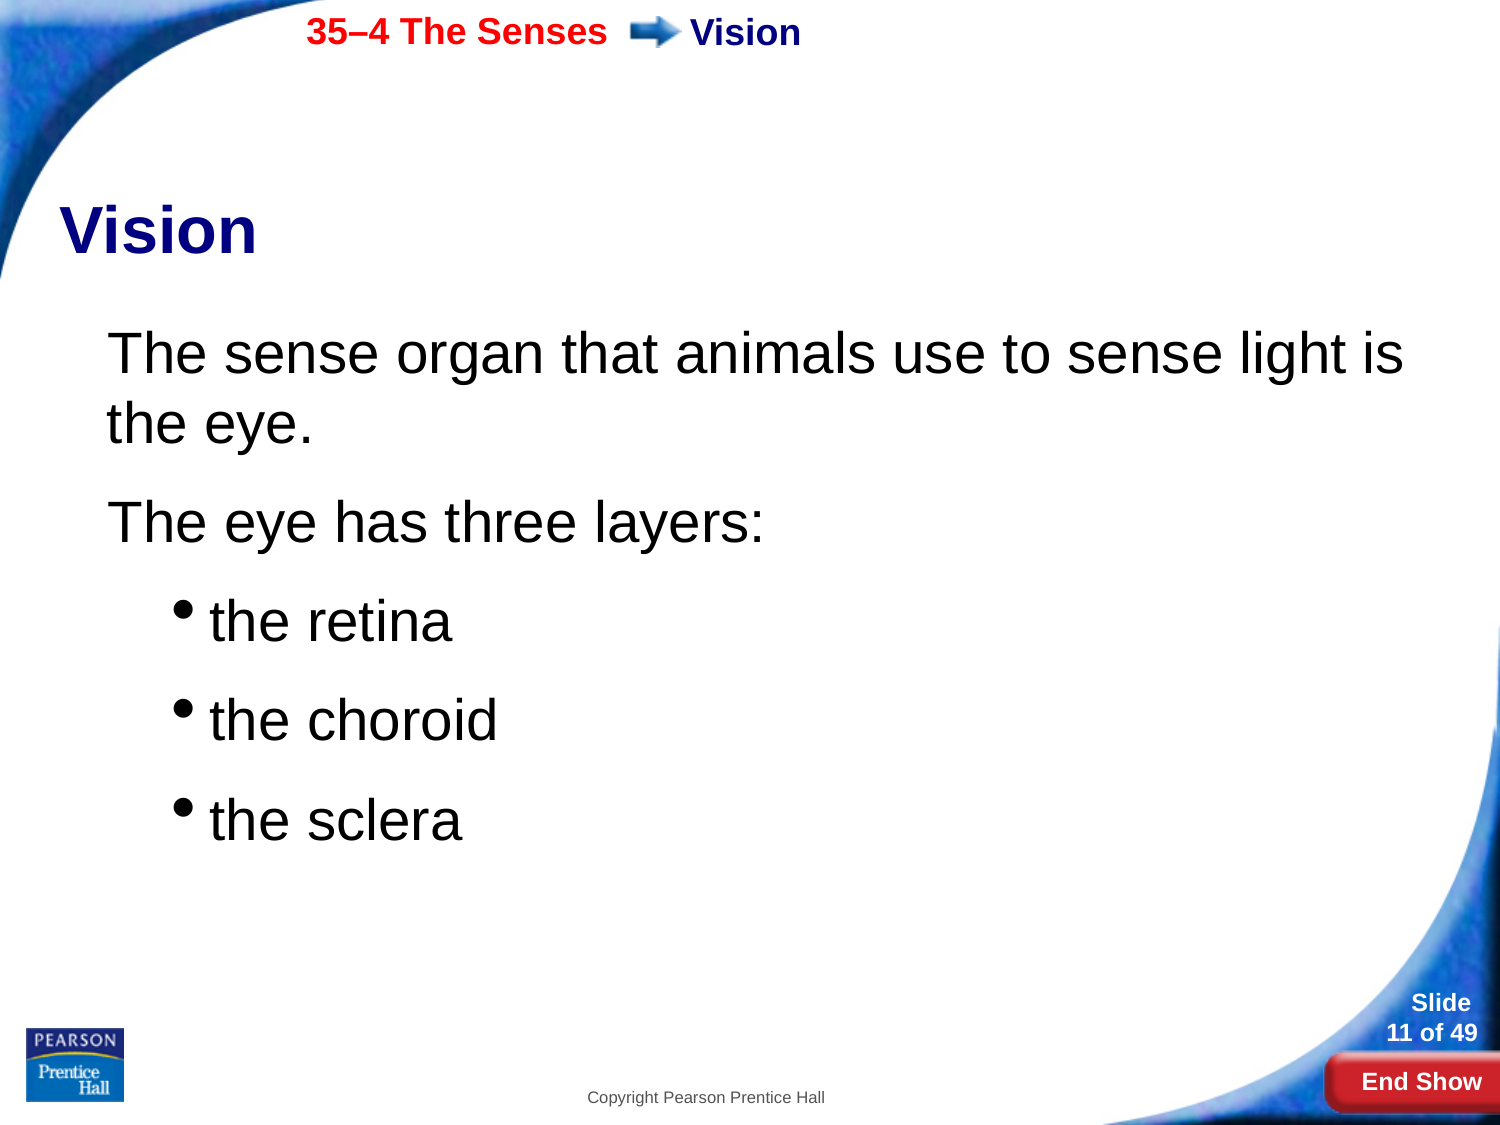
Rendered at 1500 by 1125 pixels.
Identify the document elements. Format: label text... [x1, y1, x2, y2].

title Vision [674, 0, 1344, 76]
footer Copyright Pearson Prentice Hall [468, 1078, 945, 1105]
list Vision The sense organ that animals use to sense light is the eye. The eye has three layers: the retina the choroid the sclera [44, 179, 1448, 976]
picture [0, 0, 1500, 1125]
